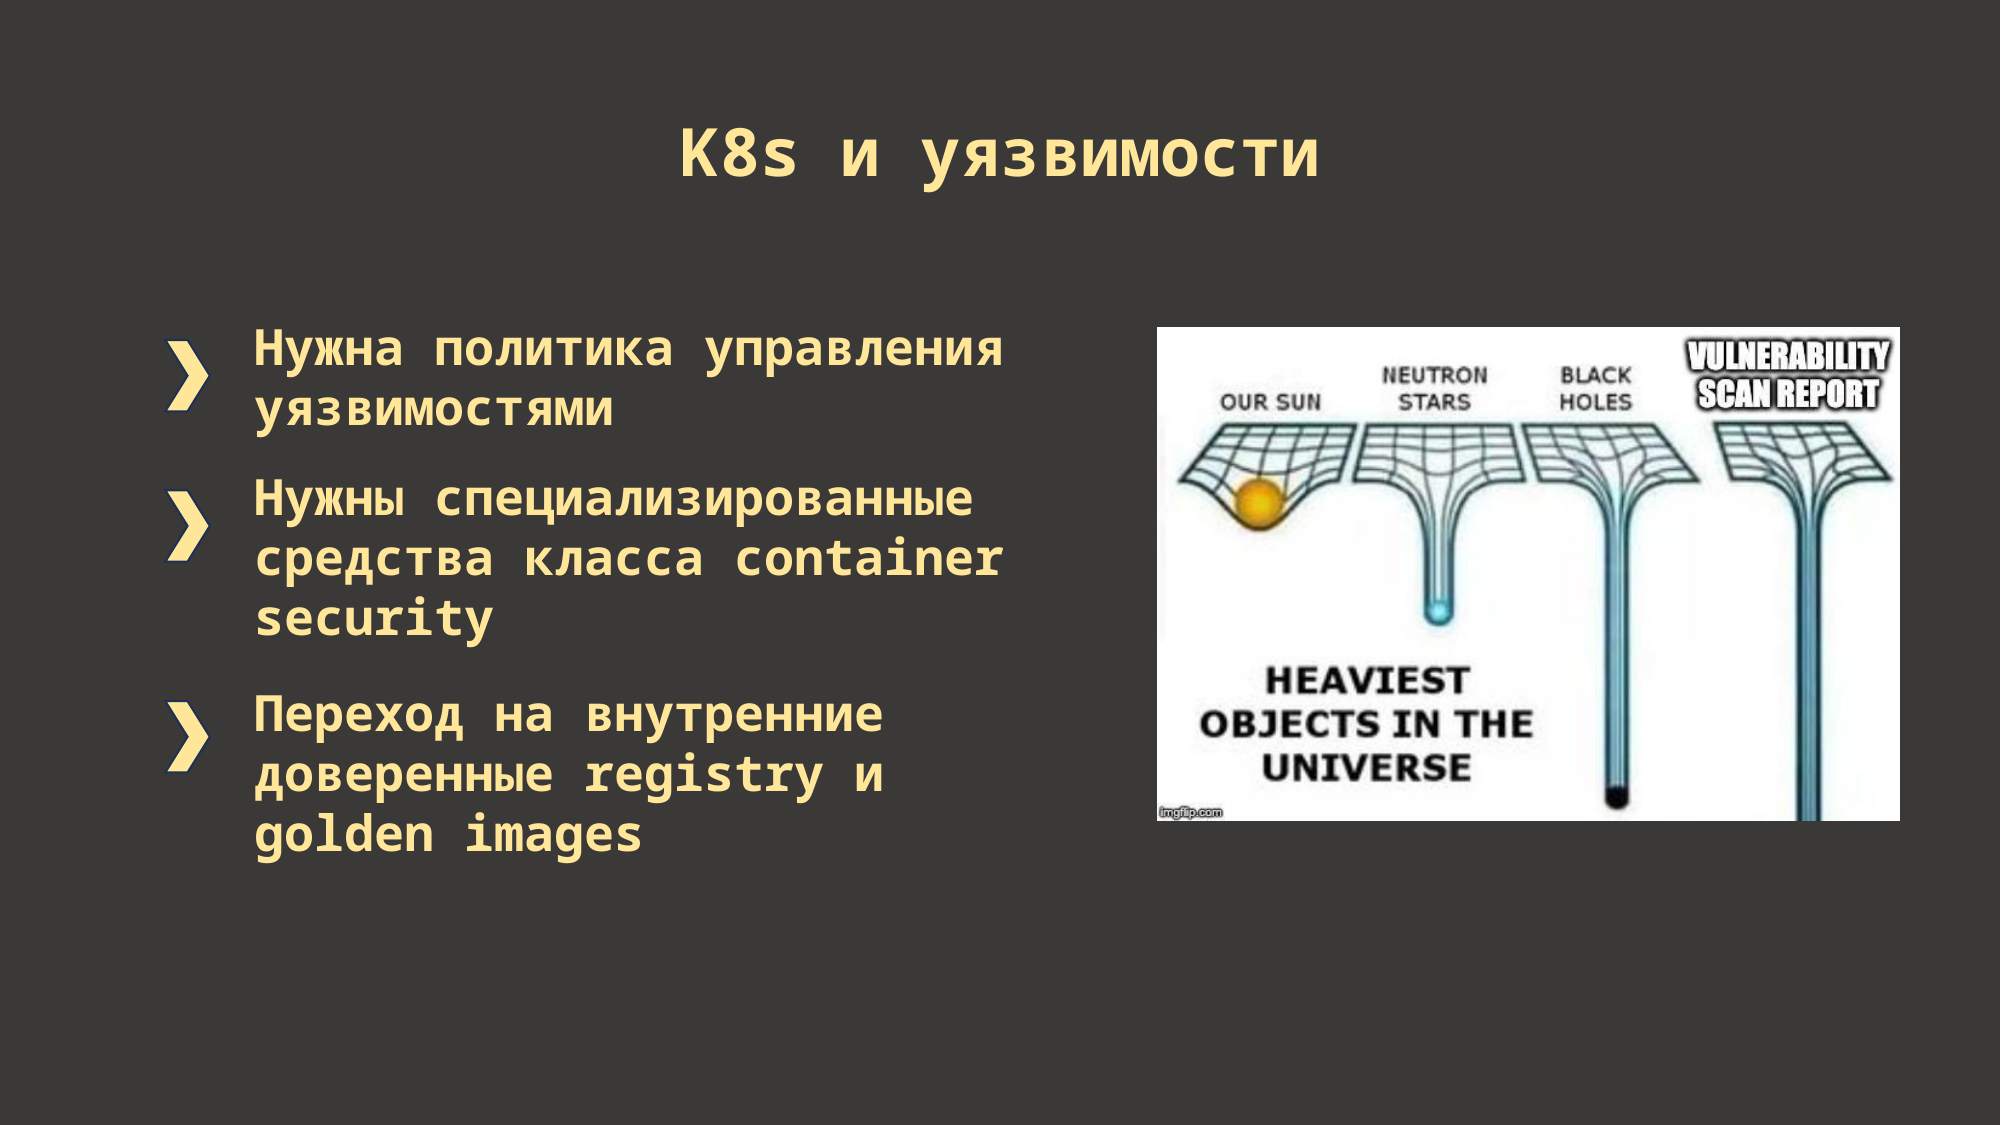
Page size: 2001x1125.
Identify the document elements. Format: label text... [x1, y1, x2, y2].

text_box Переход на внутренние доверенные registry и golden images [239, 673, 1077, 869]
text_box Нужны специализированные средства класса container security [239, 458, 1138, 653]
text_box [163, 489, 212, 563]
text_box [163, 338, 212, 413]
picture [1157, 327, 1900, 821]
text_box Нужна политика управления уязвимостями [239, 307, 1121, 443]
text_box K8s и уязвимости [0, 101, 2000, 197]
text_box [163, 700, 212, 774]
